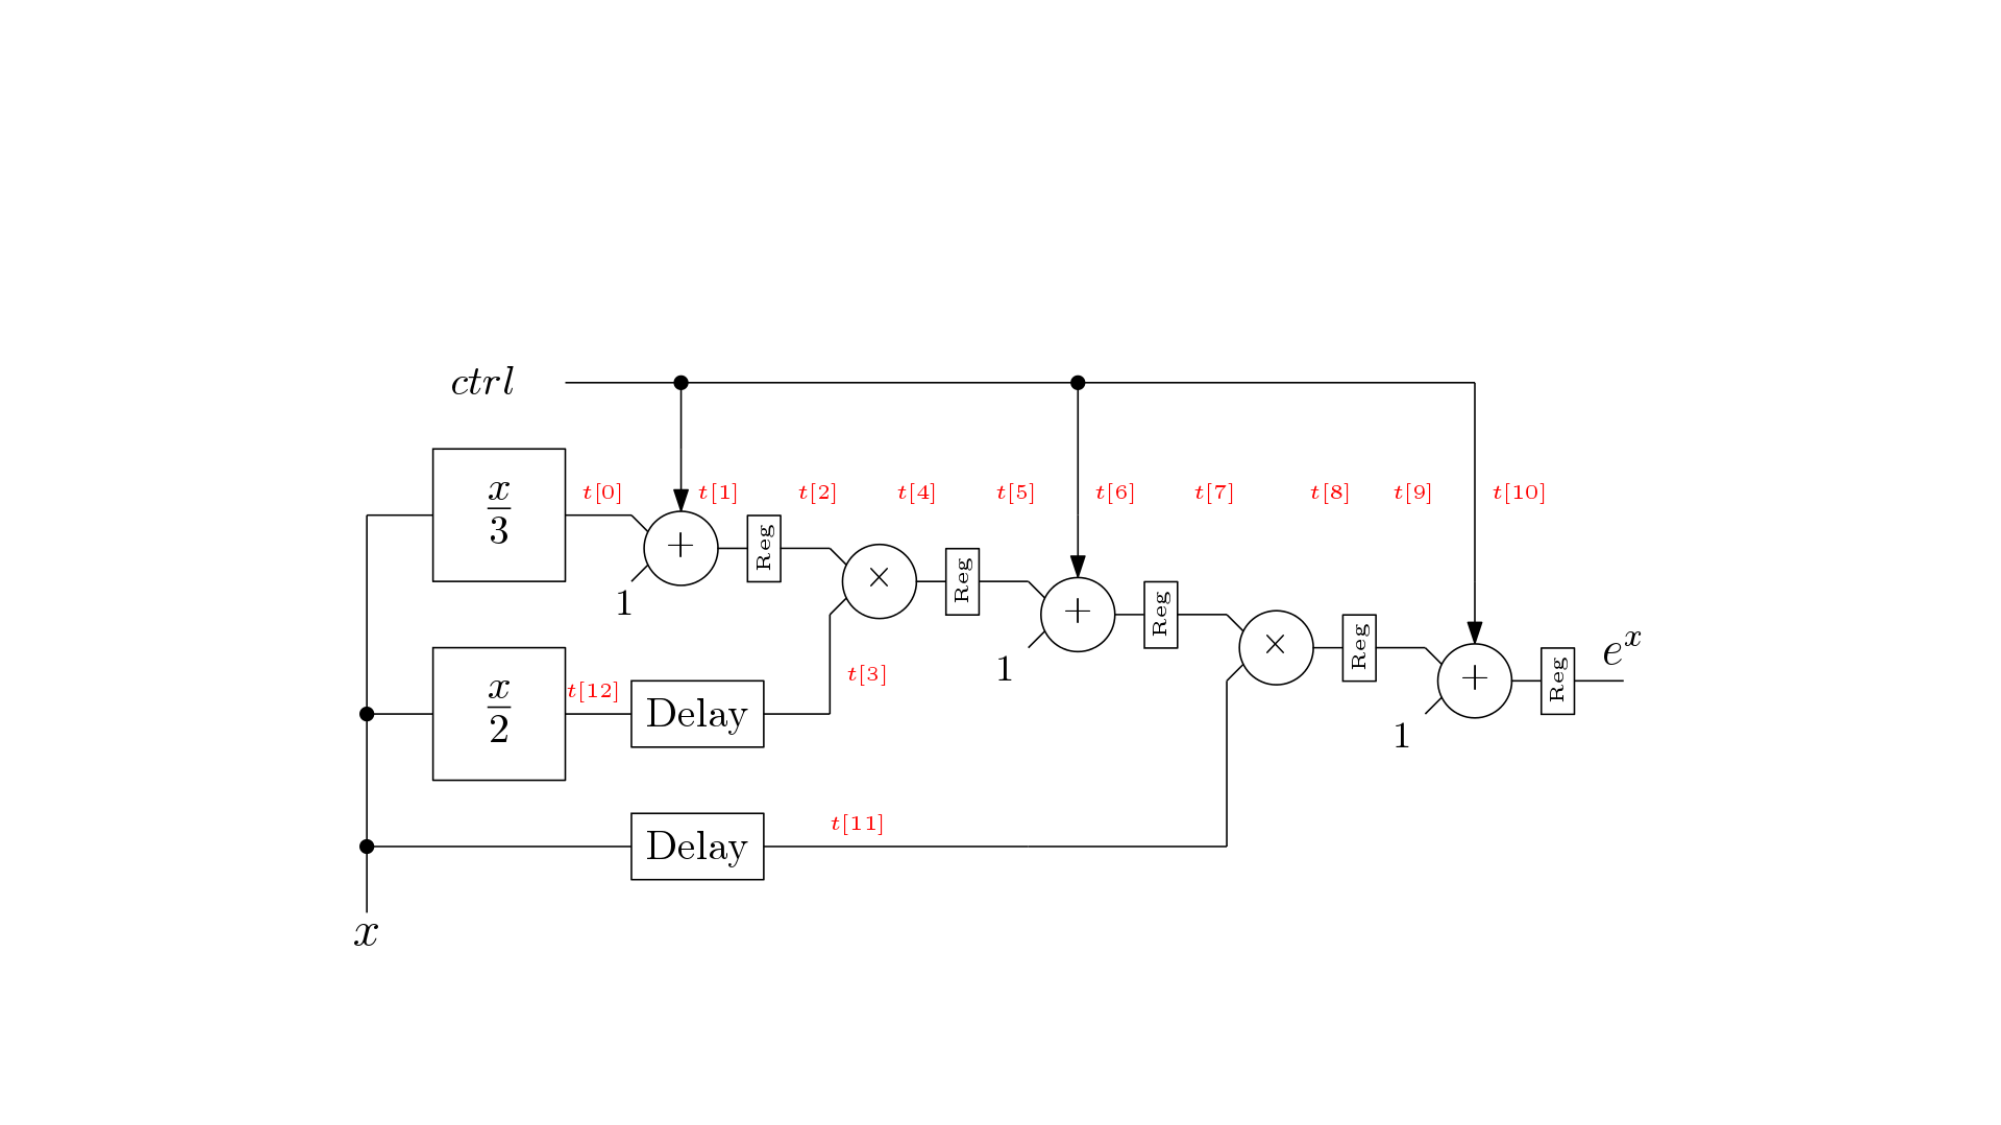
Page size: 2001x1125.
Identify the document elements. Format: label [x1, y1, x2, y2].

list [349, 362, 1650, 951]
